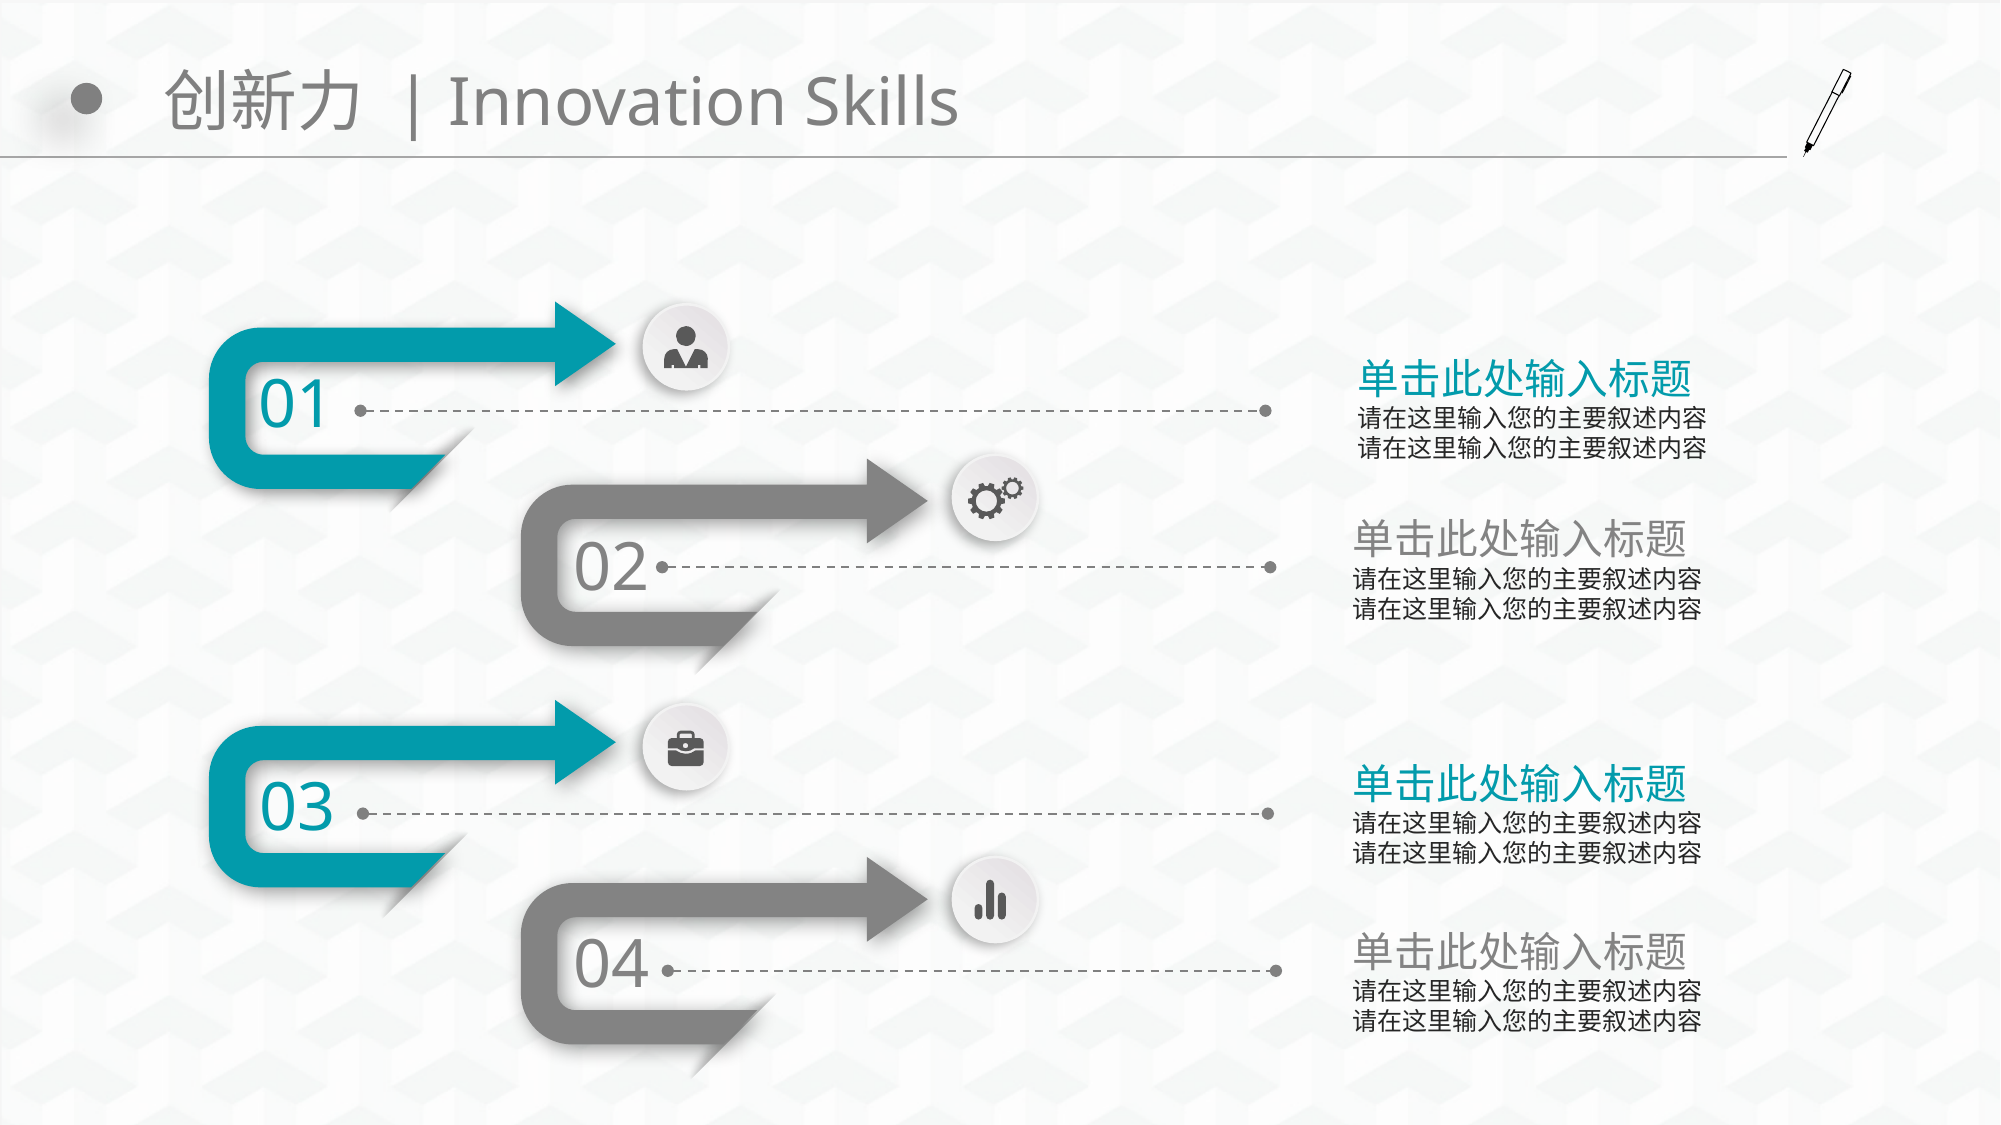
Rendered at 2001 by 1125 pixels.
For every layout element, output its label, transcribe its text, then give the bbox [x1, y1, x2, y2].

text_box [952, 454, 1039, 541]
text_box 单击此处输入标题 请在这里输入您的主要叙述内容 请在这里输入您的主要叙述内容 [1343, 345, 1723, 550]
text_box 单击此处输入标题 请在这里输入您的主要叙述内容 请在这里输入您的主要叙述内容 [1338, 750, 1718, 918]
text_box 单击此处输入标题 请在这里输入您的主要叙述内容 请在这里输入您的主要叙述内容 [1338, 918, 1718, 1123]
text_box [520, 458, 928, 647]
text_box 单击此处输入标题 请在这里输入您的主要叙述内容 请在这里输入您的主要叙述内容 [1338, 505, 1718, 711]
text_box [621, 807, 1275, 820]
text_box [643, 703, 730, 790]
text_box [643, 303, 730, 390]
text_box [934, 964, 1283, 978]
text_box [621, 404, 1272, 418]
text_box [208, 301, 616, 490]
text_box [520, 856, 928, 1045]
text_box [952, 856, 1039, 943]
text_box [208, 699, 616, 888]
text_box [934, 560, 1277, 574]
picture [1, 3, 2001, 1125]
title 创新力 | Innovation Skills [152, 27, 1789, 169]
